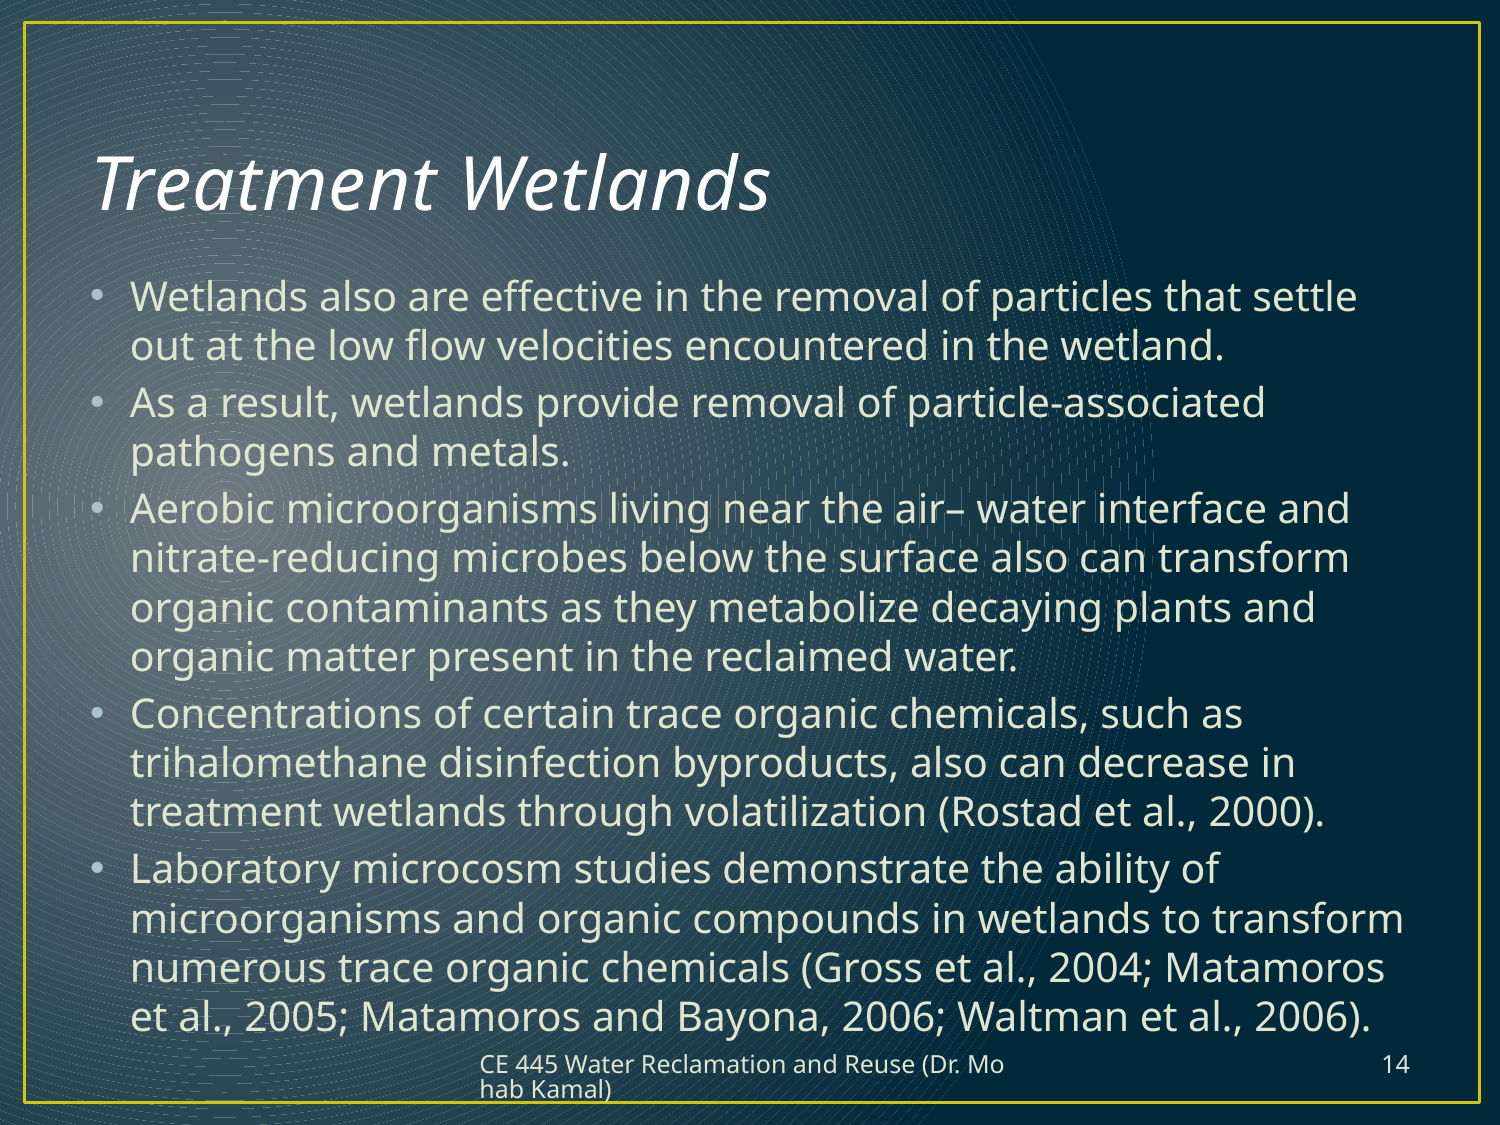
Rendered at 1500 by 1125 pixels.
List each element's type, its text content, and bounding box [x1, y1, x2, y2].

slide_number 14 [1074, 1035, 1425, 1096]
list Wetlands also are effective in the removal of particles that settle out at the low flow velocities encountered in the wetland. As a result, wetlands provide removal of particle-associated pathogens and metals. Aerobic microorganisms living near the air– water interface and nitrate-reducing microbes below the surface also can transform organic contaminants as they metabolize decaying plants and organic matter present in the reclaimed water. Concentrations of certain trace organic chemicals, such as trihalomethane disinfection byproducts, also can decrease in treatment wetlands through volatilization (Rostad et al., 2000). Laboratory microcosm studies demonstrate the ability of microorganisms and organic compounds in wetlands to transform numerous trace organic chemicals (Gross et al., 2004; Matamoros et al., 2005; Matamoros and Bayona, 2006; Waltman et al., 2006). [75, 262, 1425, 1075]
footer CE 445 Water Reclamation and Reuse (Dr. Mohab Kamal) [464, 1035, 1036, 1096]
title Treatment Wetlands [75, 45, 1425, 233]
